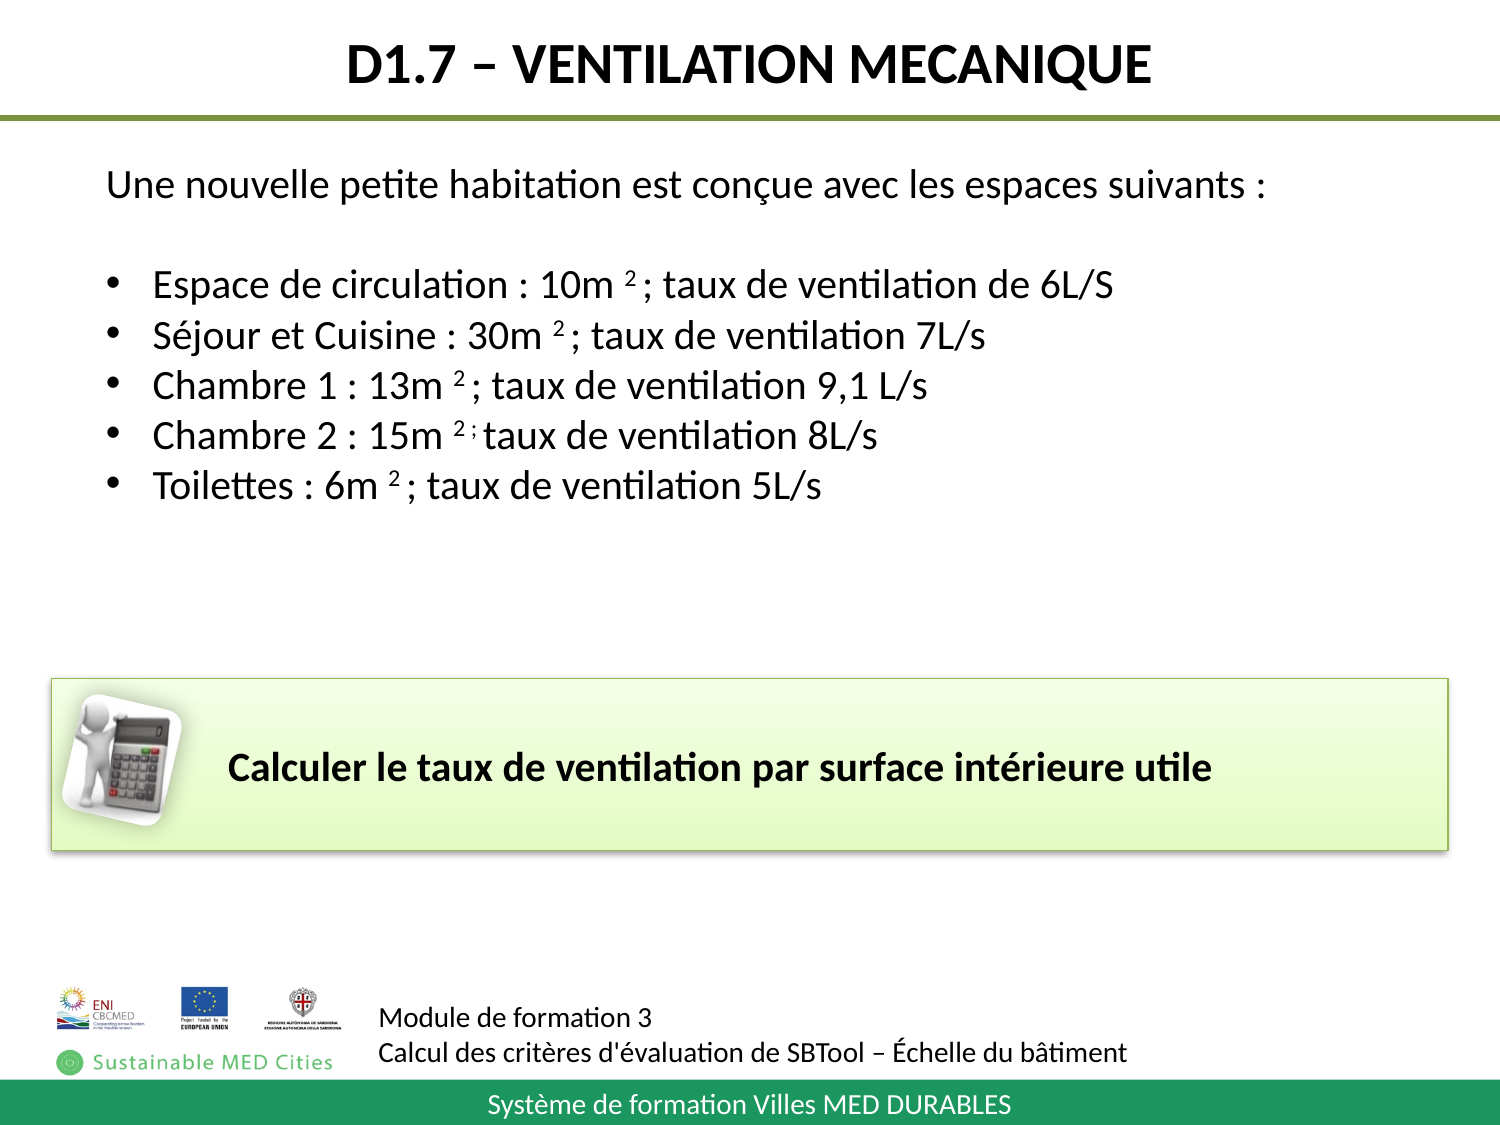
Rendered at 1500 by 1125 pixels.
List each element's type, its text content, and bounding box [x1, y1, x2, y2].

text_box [0, 972, 1500, 1125]
title D1.7 – VENTILATION MECANIQUE [0, 0, 1500, 121]
text_box Une nouvelle petite habitation est conçue avec les espaces suivants : Espace de circulation : 10m 2 ; taux de ventilation de 6L/S Séjour et Cuisine : 30m 2 ; taux de ventilation 7L/s Chambre 1 : 13m 2 ; taux de ventilation 9,1 L/s Chambre 2 : 15m 2 ; taux de ventilation 8L/s Toilettes : 6m 2 ; taux de ventilation 5L/s [91, 149, 1425, 565]
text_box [51, 678, 1449, 851]
